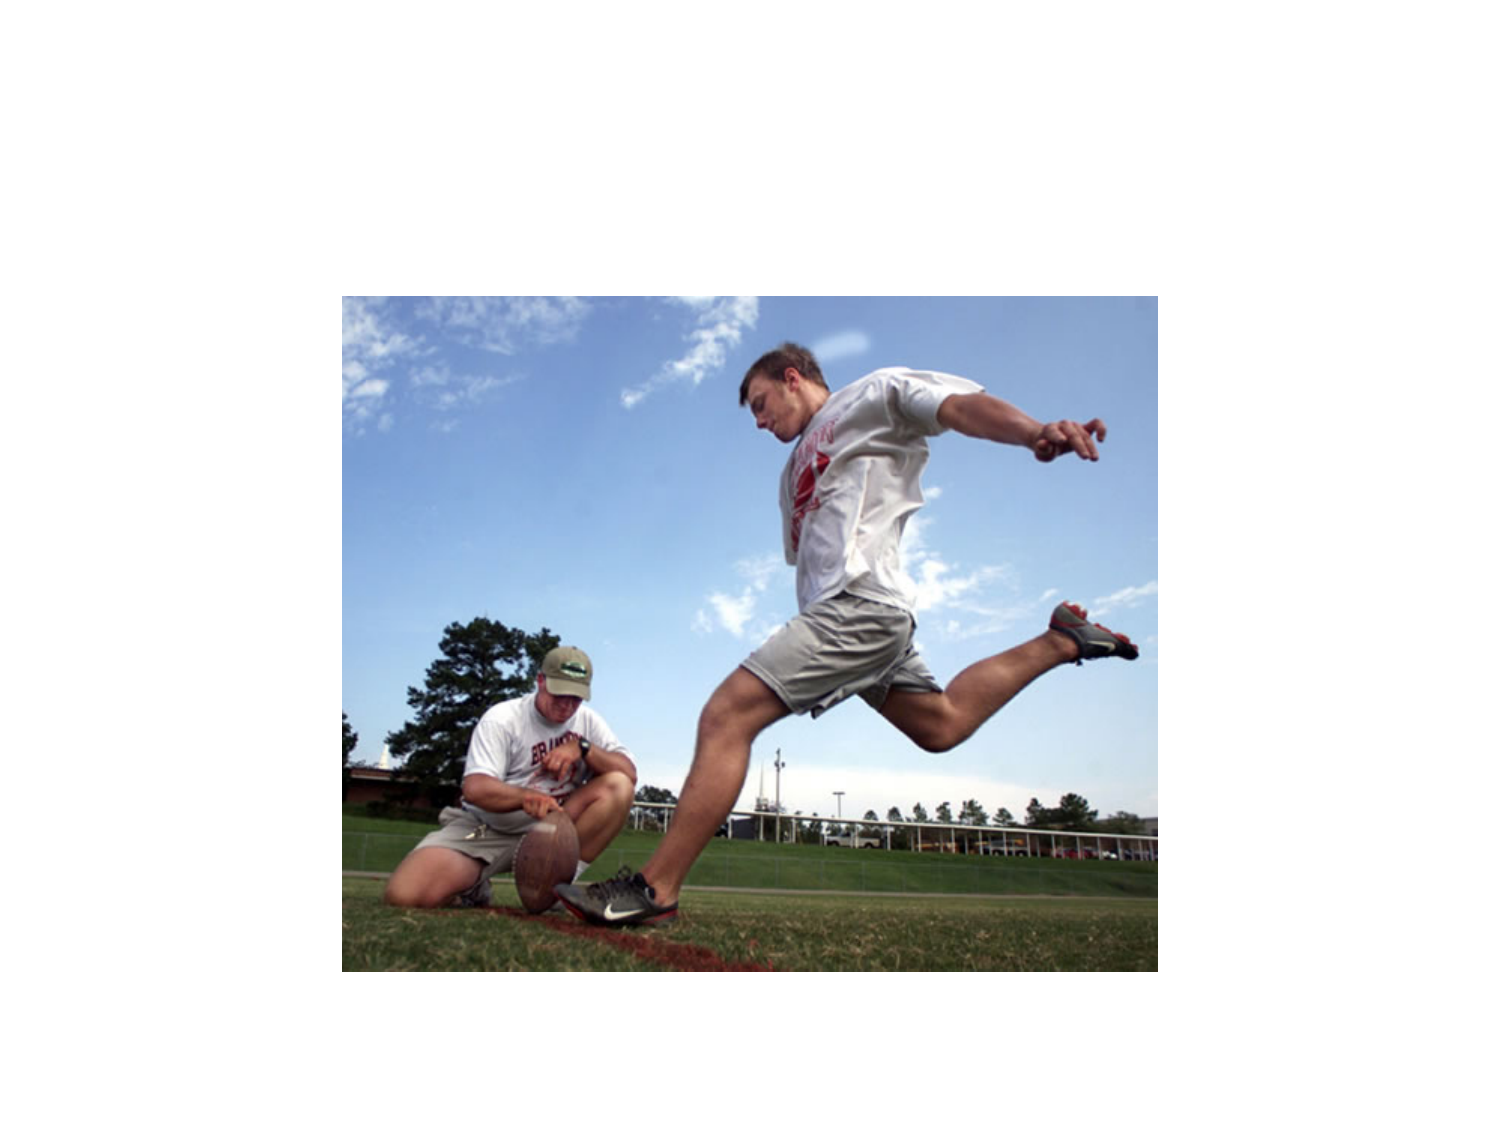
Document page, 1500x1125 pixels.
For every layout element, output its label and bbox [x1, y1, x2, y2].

list [342, 295, 1158, 972]
